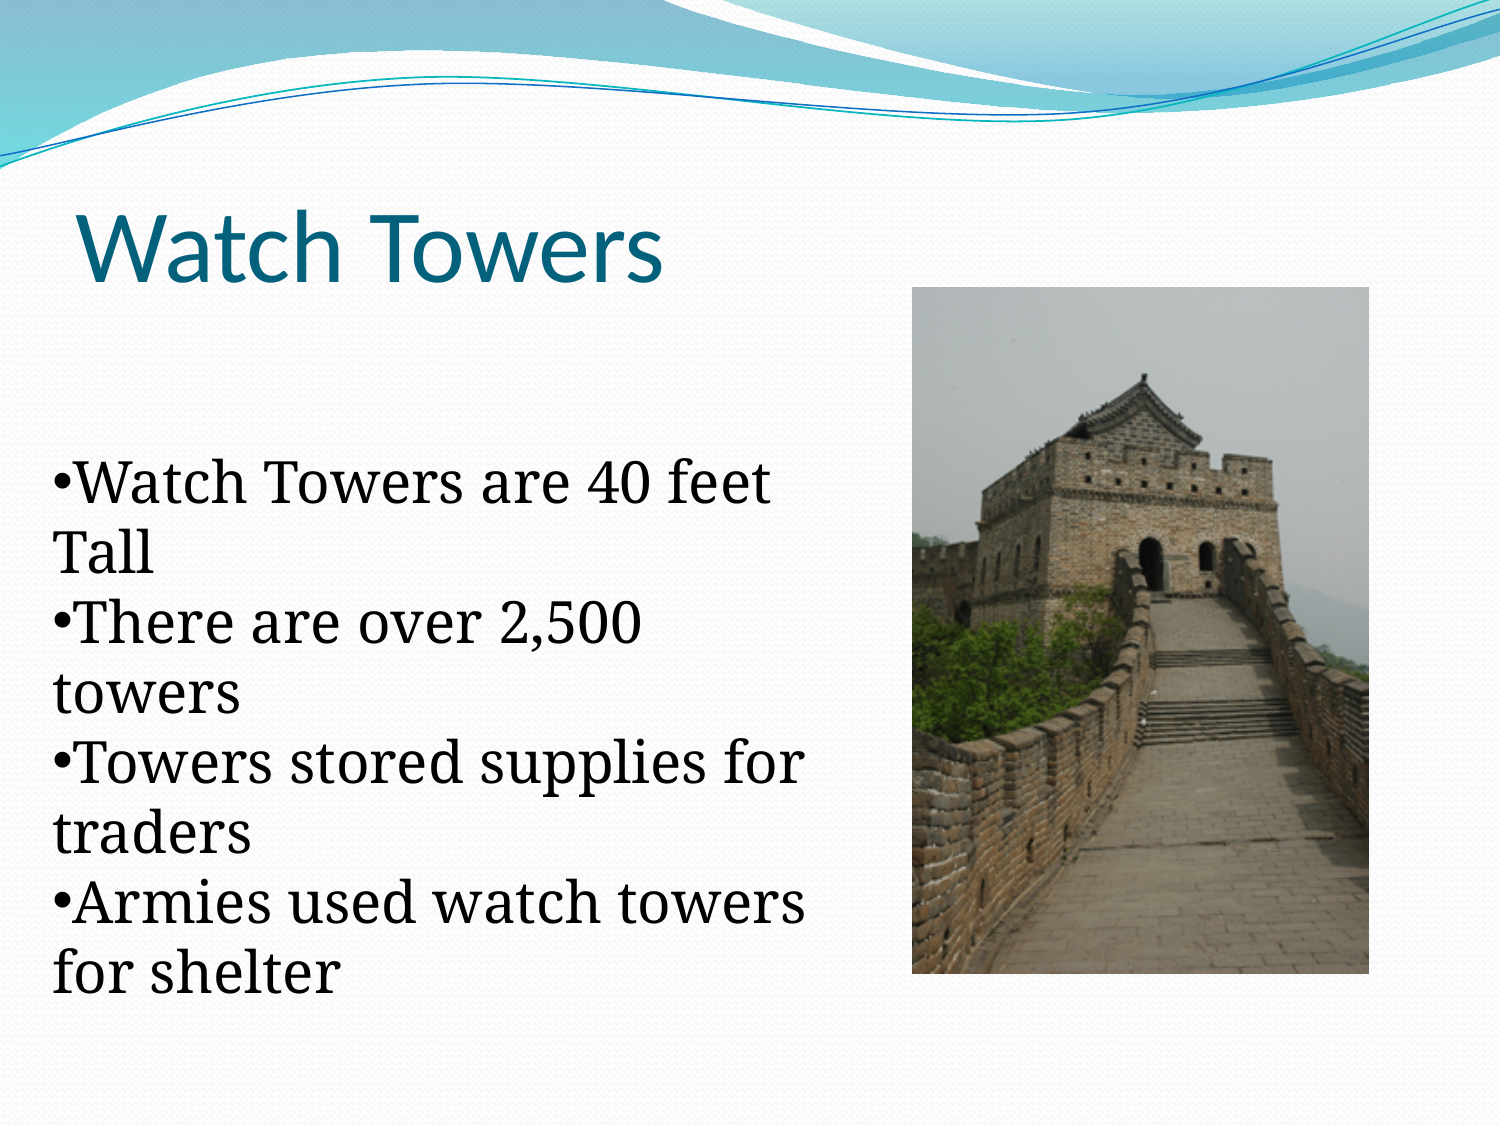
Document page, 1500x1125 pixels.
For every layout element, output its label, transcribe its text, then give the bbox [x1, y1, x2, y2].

text_box Watch Towers are 40 feet Tall There are over 2,500 towers Towers stored supplies for traders Armies used watch towers for shelter [37, 437, 825, 1125]
picture [912, 287, 1369, 974]
title Watch Towers [75, 115, 1425, 303]
